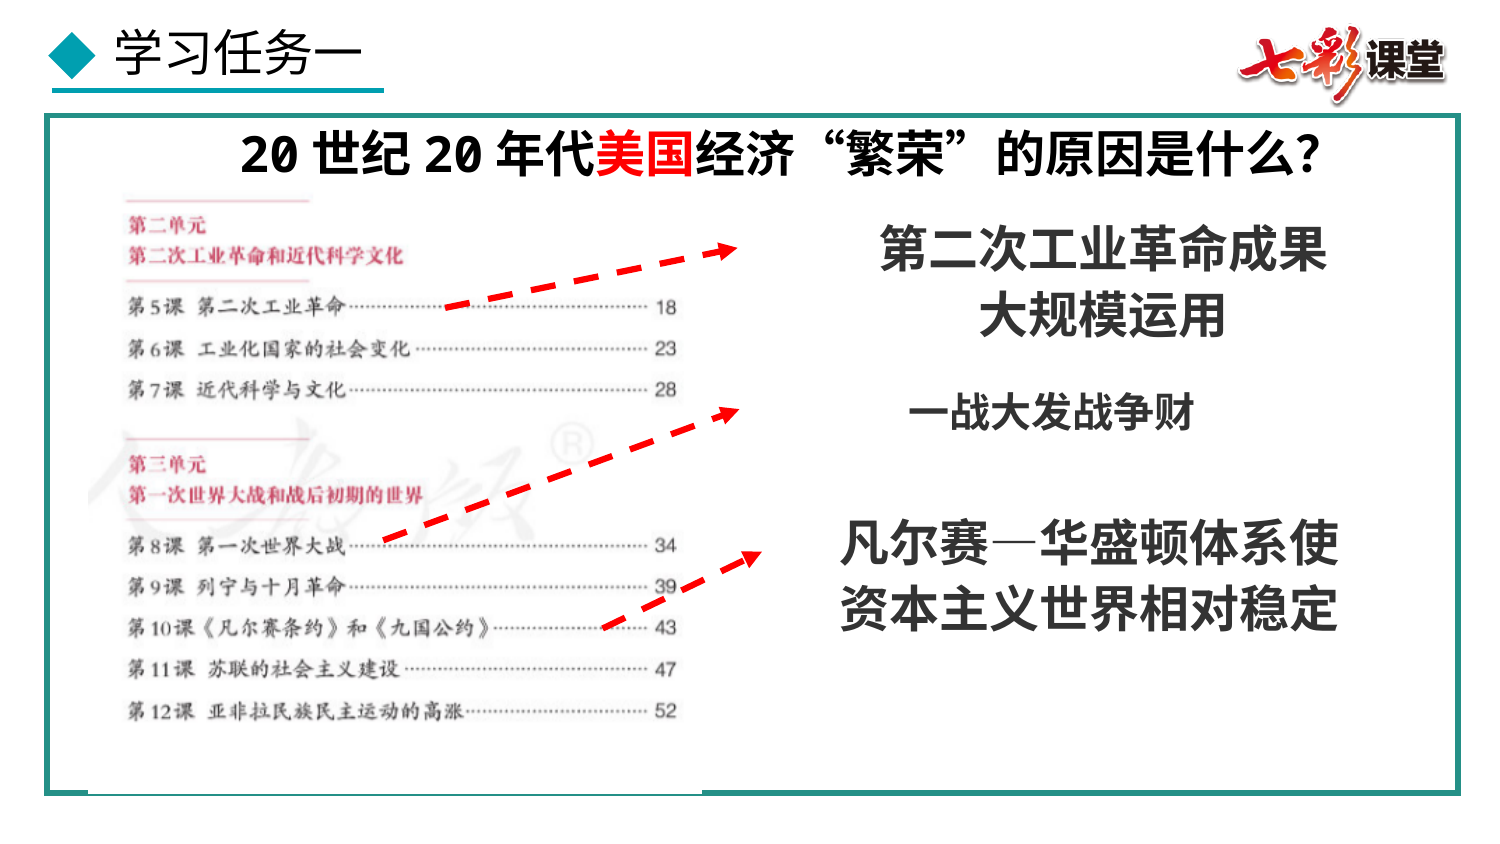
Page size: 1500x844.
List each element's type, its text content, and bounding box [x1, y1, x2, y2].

text_box [748, 551, 762, 563]
text_box 一战大发战争财 [765, 374, 1295, 444]
picture [1234, 20, 1451, 108]
text_box [725, 407, 740, 420]
text_box 凡尔赛—华盛顿体系使 资本主义世界相对稳定 [751, 528, 1399, 614]
text_box 20世纪20年代美国经济“繁荣”的原因是什么？ [224, 115, 1411, 191]
text_box [717, 244, 738, 257]
text_box 第二次工业革命成果 大规模运用 [752, 231, 1411, 325]
picture [88, 179, 703, 794]
text_box [46, 114, 1459, 794]
